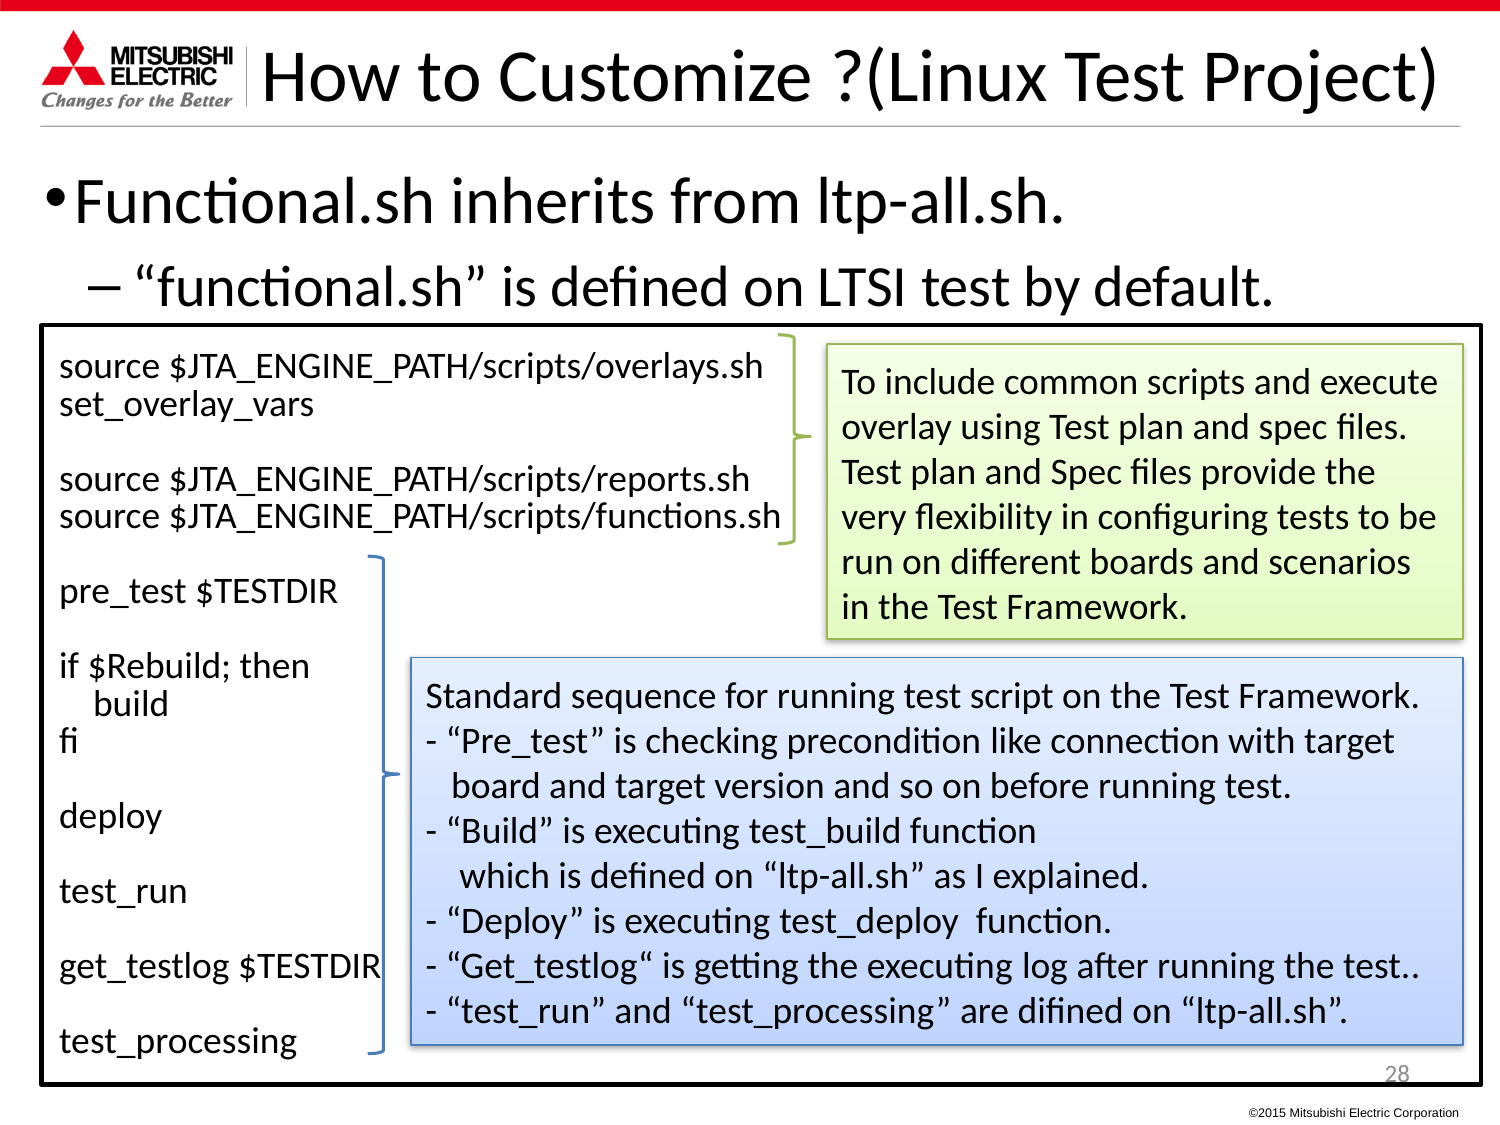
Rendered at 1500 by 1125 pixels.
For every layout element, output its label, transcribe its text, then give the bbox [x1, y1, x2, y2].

list Functional.sh inherits from ltp-all.sh. “functional.sh” is defined on LTSI test by default. [29, 149, 1483, 1035]
title How to Customize ?(Linux Test Project) [242, 30, 1461, 112]
picture [0, 0, 1500, 1125]
slide_number 28 [1074, 1042, 1425, 1103]
text_box [367, 555, 400, 1055]
text_box Standard sequence for running test script on the Test Framework. - “Pre_test” is checking precondition like connection with target board and target version and so on before running test. - “Build” is executing test_build function which is defined on “ltp-all.sh” as I explained. - “Deploy” is executing test_deploy function. - “Get_testlog“ is getting the executing log after running the test.. - “test_run” and “test_processing” are difined on “ltp-all.sh”. [410, 657, 1464, 1046]
text_box source $JTA_ENGINE_PATH/scripts/overlays.sh set_overlay_vars source $JTA_ENGINE_PATH/scripts/reports.sh source $JTA_ENGINE_PATH/scripts/functions.sh pre_test $TESTDIR if $Rebuild; then build fi deploy test_run get_testlog $TESTDIR test_processing [39, 323, 1483, 1087]
text_box To include common scripts and execute overlay using Test plan and spec files. Test plan and Spec files provide the very flexibility in configuring tests to be run on different boards and scenarios in the Test Framework. [826, 343, 1464, 640]
text_box [777, 333, 812, 545]
